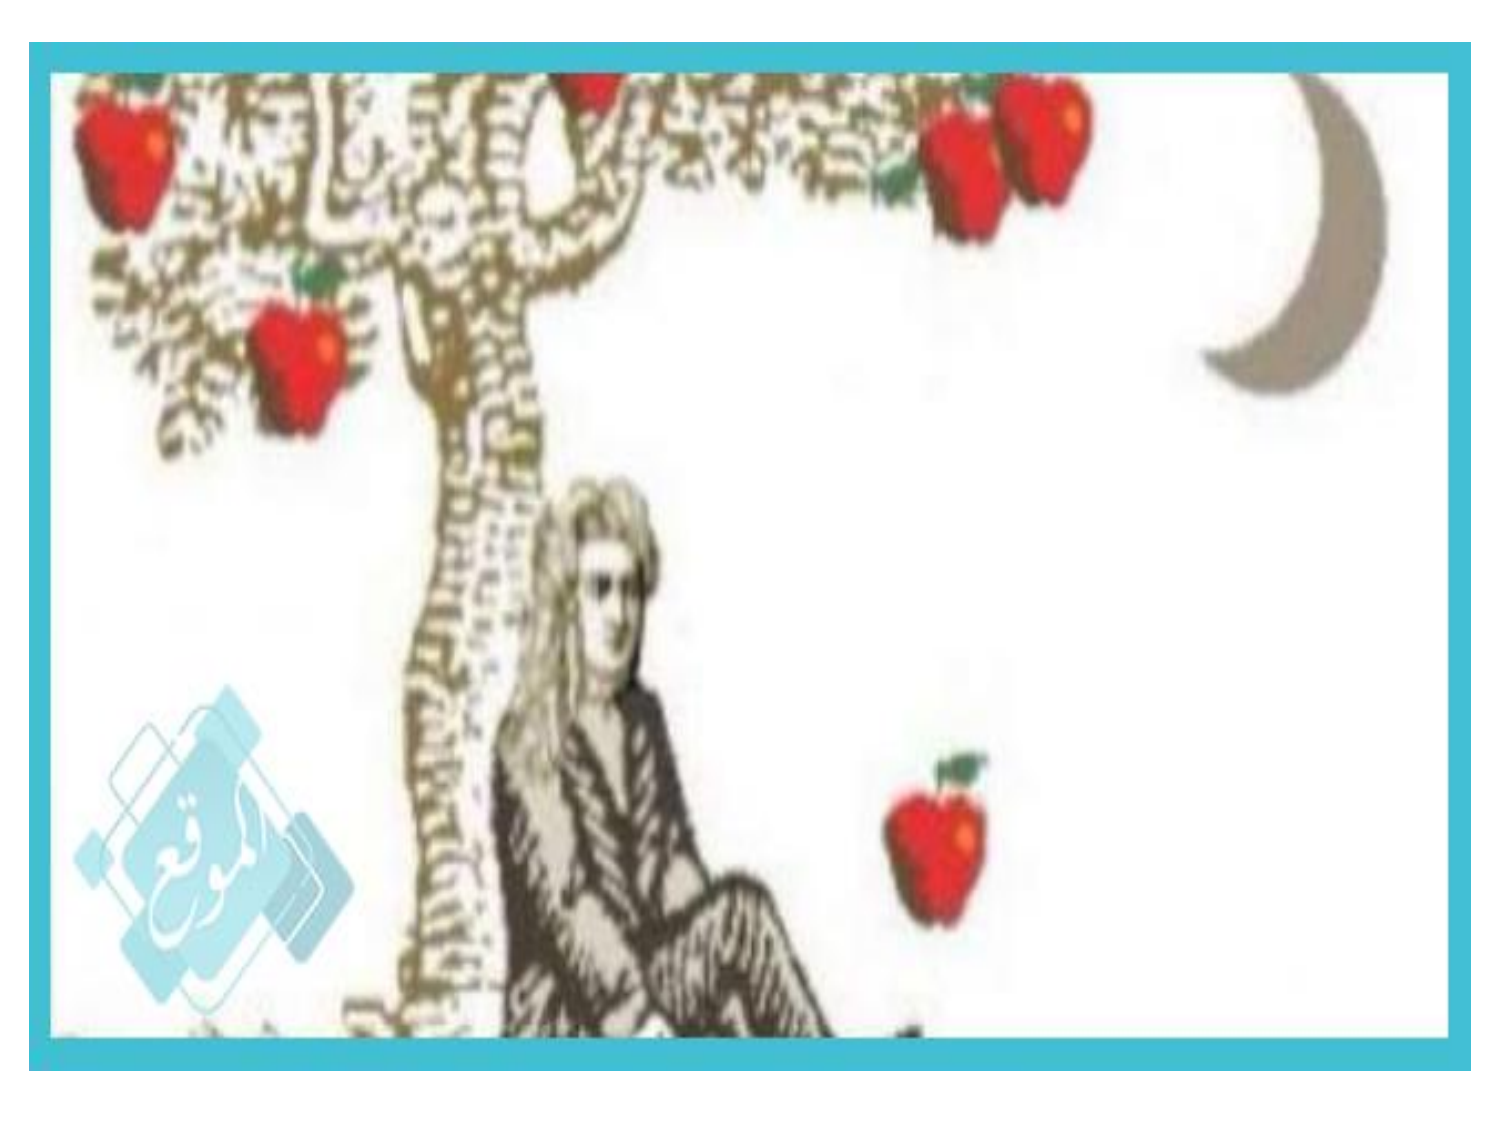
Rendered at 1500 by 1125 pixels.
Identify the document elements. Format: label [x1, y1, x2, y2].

picture [29, 42, 1471, 1071]
